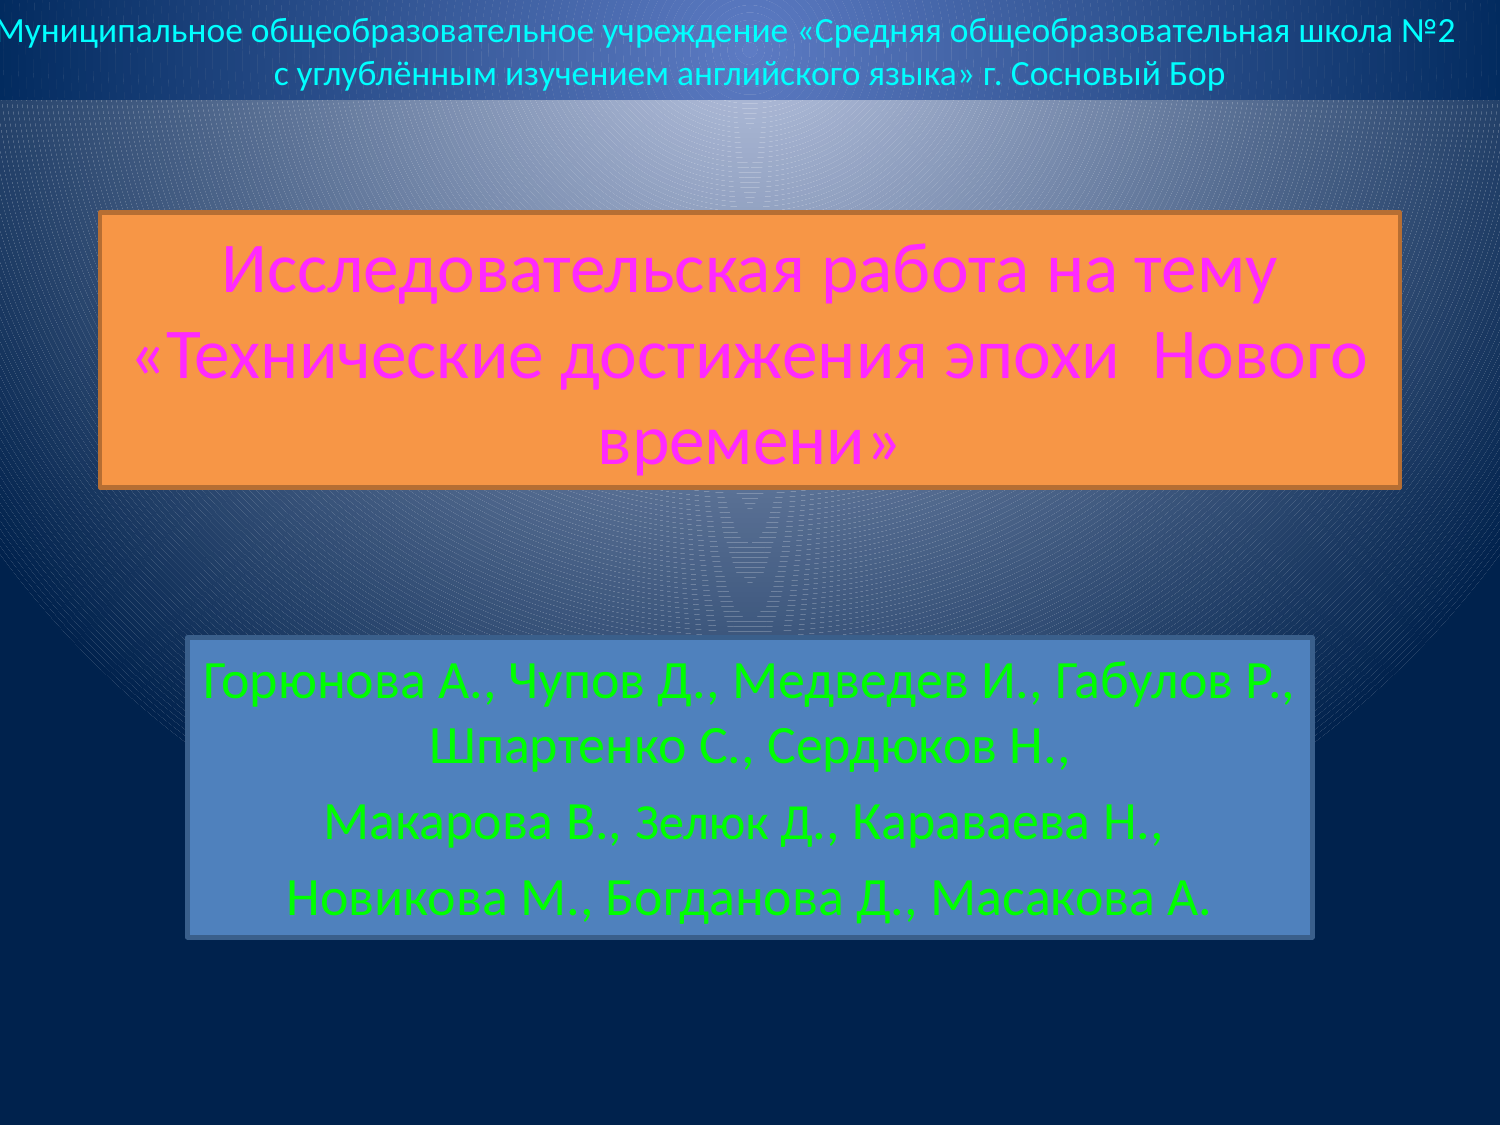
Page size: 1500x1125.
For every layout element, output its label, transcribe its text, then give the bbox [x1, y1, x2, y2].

text_box Муниципальное общеобразовательное учреждение «Средняя общеобразовательная школа №2 с углублённым изучением английского языка» г. Сосновый Бор [0, 0, 1500, 100]
subtitle Горюнова А., Чупов Д., Медведев И., Габулов Р., Шпартенко С., Сердюков Н., Макарова В., Зелюк Д., Караваева Н., Новикова М., Богданова Д., Масакова А. [185, 635, 1315, 940]
title Исследовательская работа на тему «Технические достижения эпохи Нового времени» [98, 210, 1402, 490]
